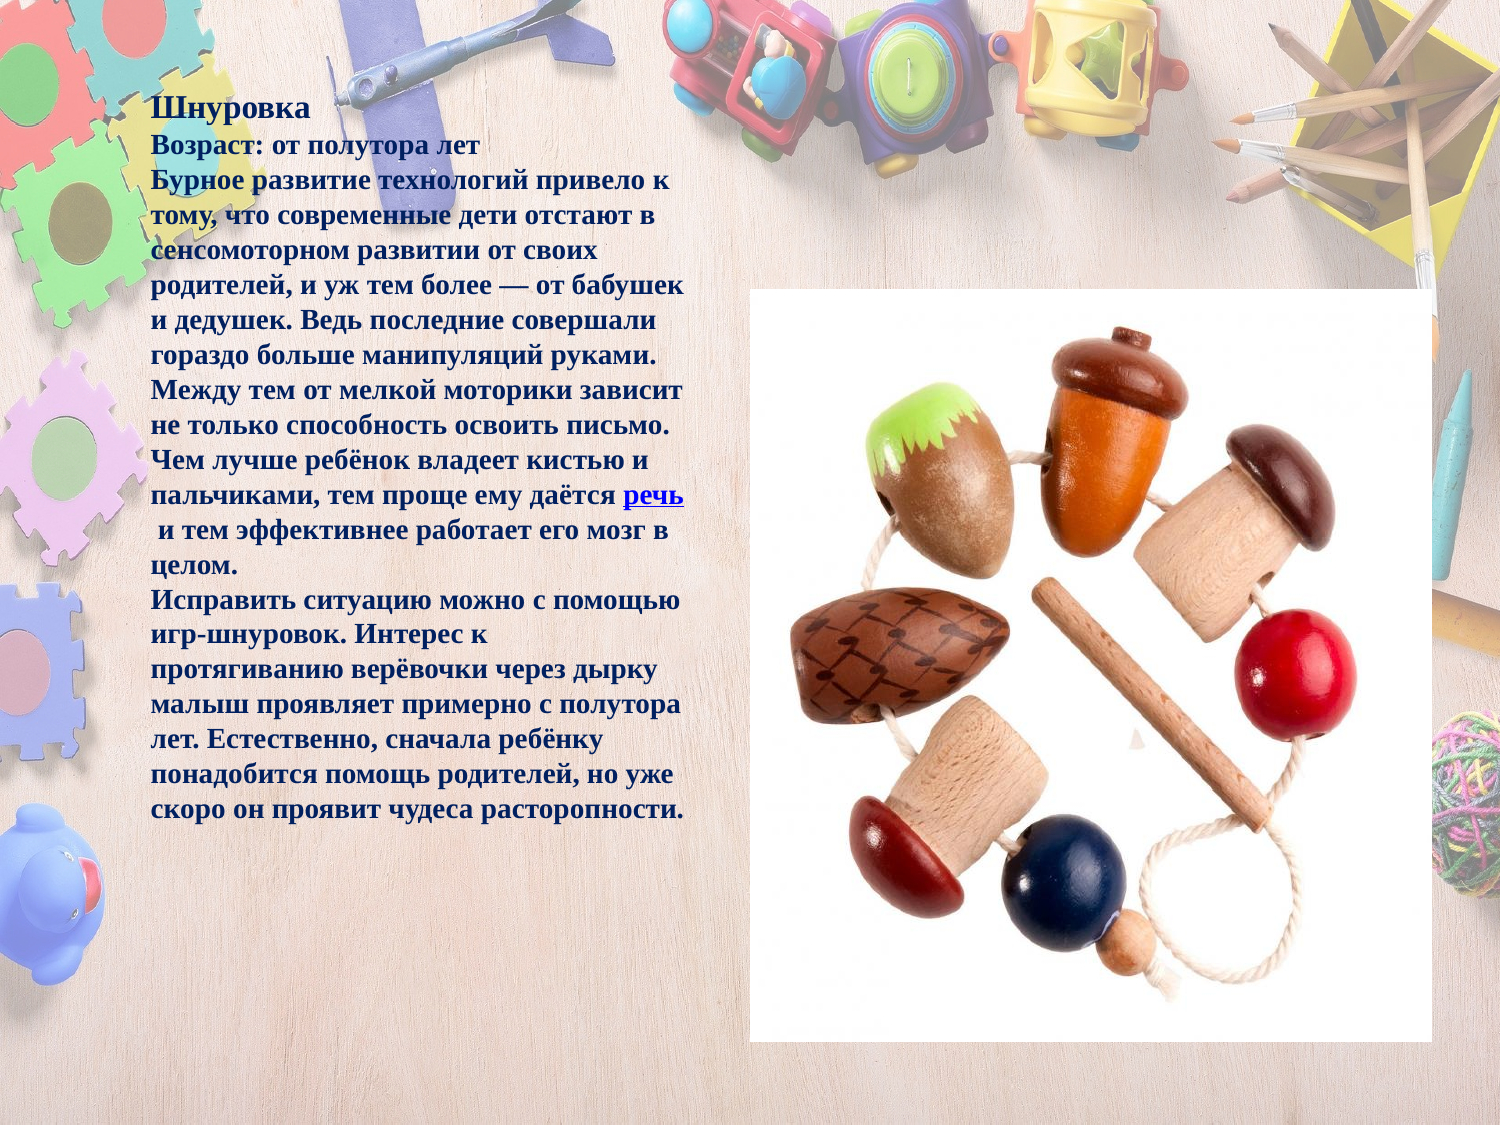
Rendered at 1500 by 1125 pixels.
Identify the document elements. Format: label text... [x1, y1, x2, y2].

text_box Шнуровка Возраст: от полутора лет Бурное развитие технологий привело к тому, что современные дети отстают в сенсомоторном развитии от своих родителей, и уж тем более — от бабушек и дедушек. Ведь последние совершали гораздо больше манипуляций руками. Между тем от мелкой моторики зависит не только способность освоить письмо. Чем лучше ребёнок владеет кистью и пальчиками, тем проще ему даётся речь и тем эффективнее работает его мозг в целом. Исправить ситуацию можно с помощью игр-шнуровок. Интерес к протягиванию верёвочки через дырку малыш проявляет примерно с полутора лет. Естественно, сначала ребёнку понадобится помощь родителей, но уже скоро он проявит чудеса расторопности. [135, 78, 703, 912]
picture [749, 288, 1432, 1042]
